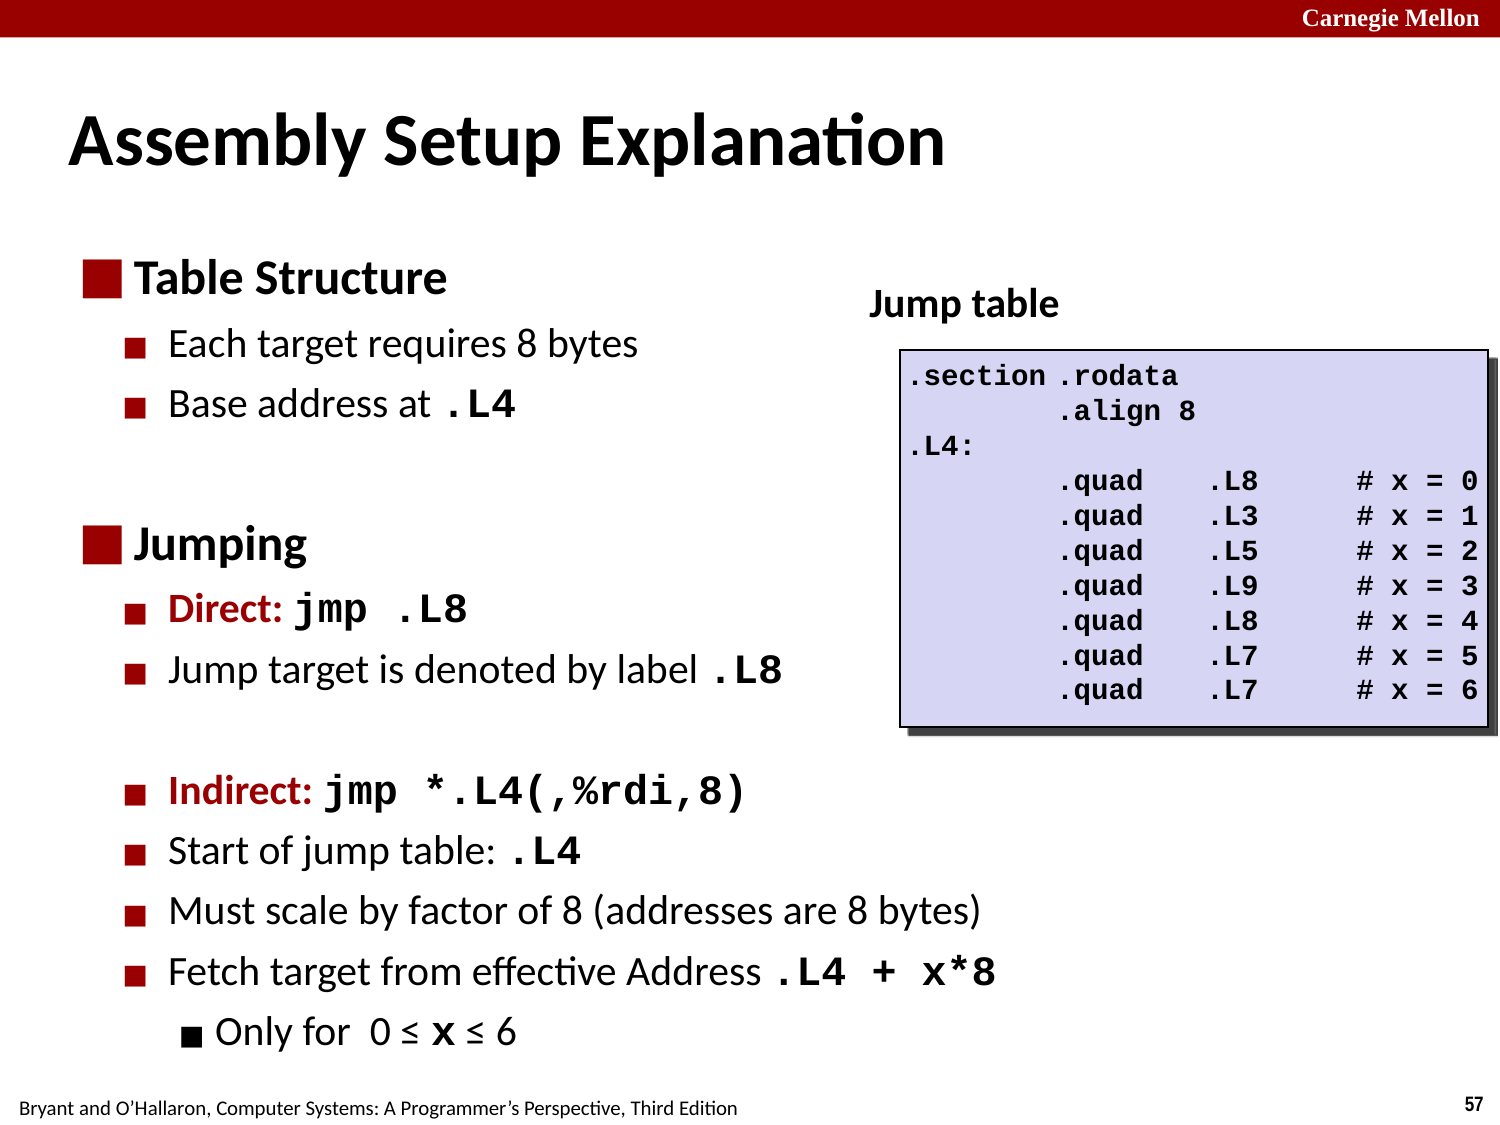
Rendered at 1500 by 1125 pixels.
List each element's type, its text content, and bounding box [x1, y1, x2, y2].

title Assembly Setup Explanation [62, 41, 1438, 230]
text_box Jump table [862, 270, 1067, 333]
text_box .section .rodata .align 8 .L4: .quad .L8 # x = 0 .quad .L3 # x = 1 .quad .L5 # x = 2 .quad .L9 # x = 3 .quad .L8 # x = 4 .quad .L7 # x = 5 .quad .L7 # x = 6 [899, 350, 1488, 728]
list Table Structure Each target requires 8 bytes Base address at .L4 Jumping Direct: jmp .L8 Jump target is denoted by label .L8 Indirect: jmp *.L4(,%rdi,8) Start of jump table: .L4 Must scale by factor of 8 (addresses are 8 bytes) Fetch target from effective Address .L4 + x*8 Only for 0 ≤ x ≤ 6 [62, 237, 1438, 1084]
